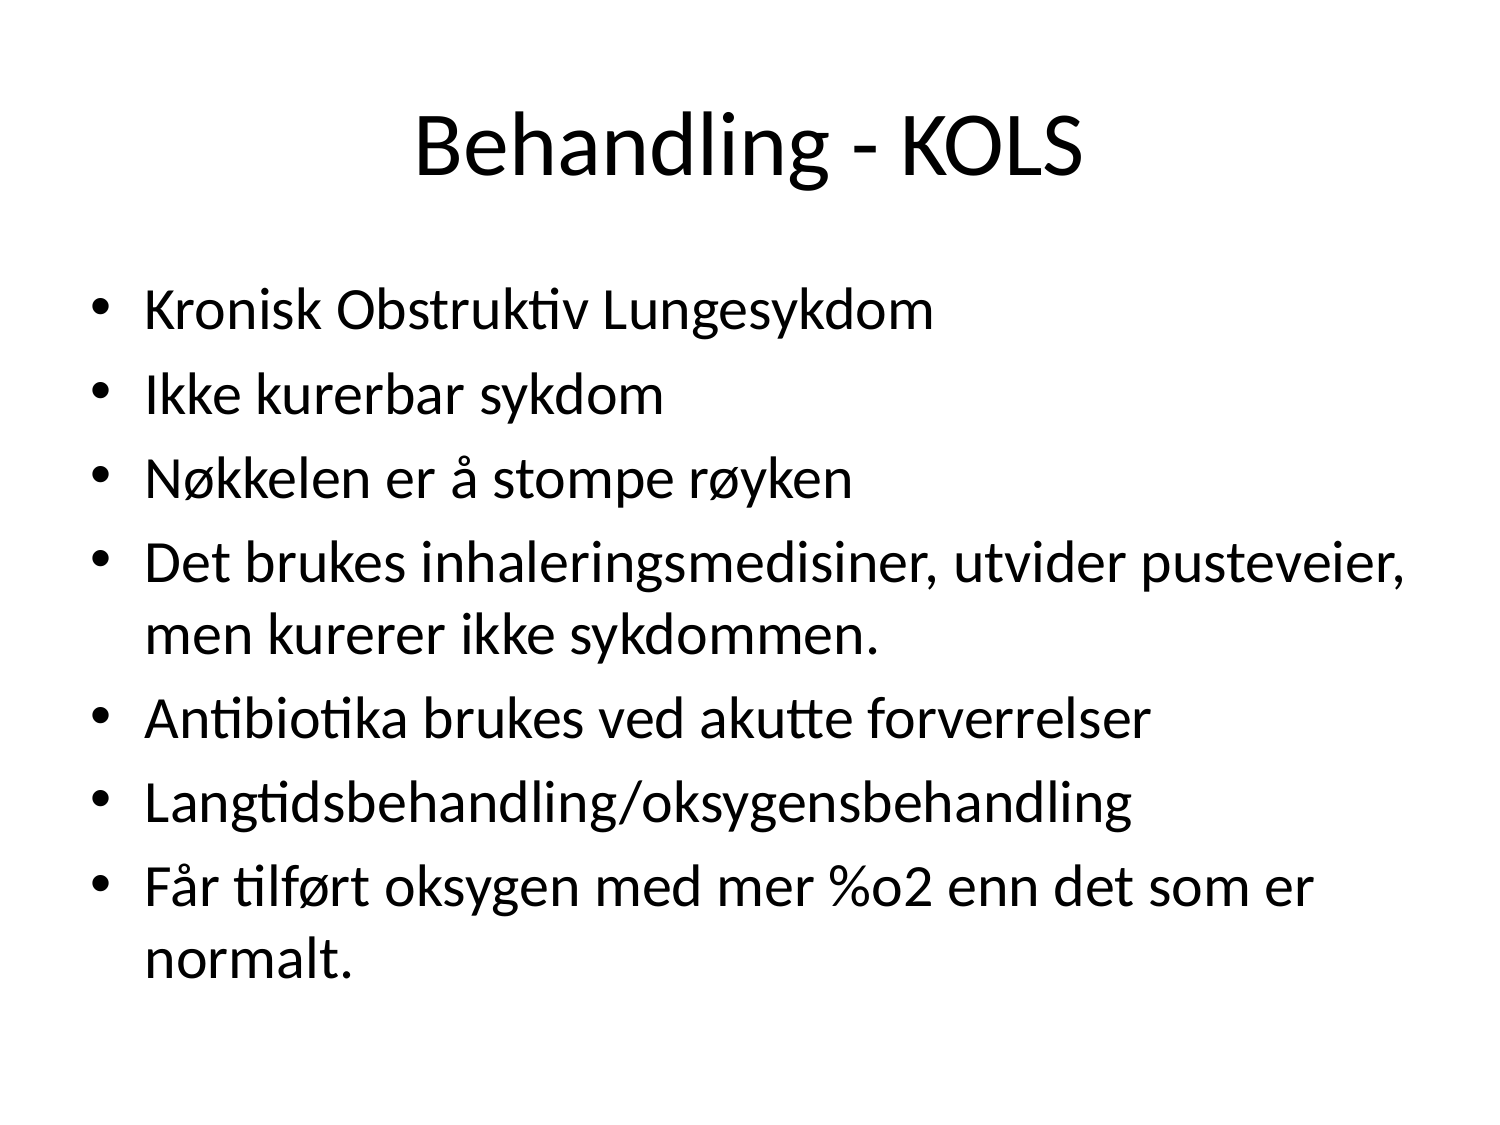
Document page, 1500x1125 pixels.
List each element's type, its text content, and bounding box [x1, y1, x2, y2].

title Behandling - KOLS [75, 45, 1425, 233]
list Kronisk Obstruktiv Lungesykdom Ikke kurerbar sykdom Nøkkelen er å stompe røyken Det brukes inhaleringsmedisiner, utvider pusteveier, men kurerer ikke sykdommen. Antibiotika brukes ved akutte forverrelser Langtidsbehandling/oksygensbehandling Får tilført oksygen med mer %o2 enn det som er normalt. [75, 262, 1425, 1005]
